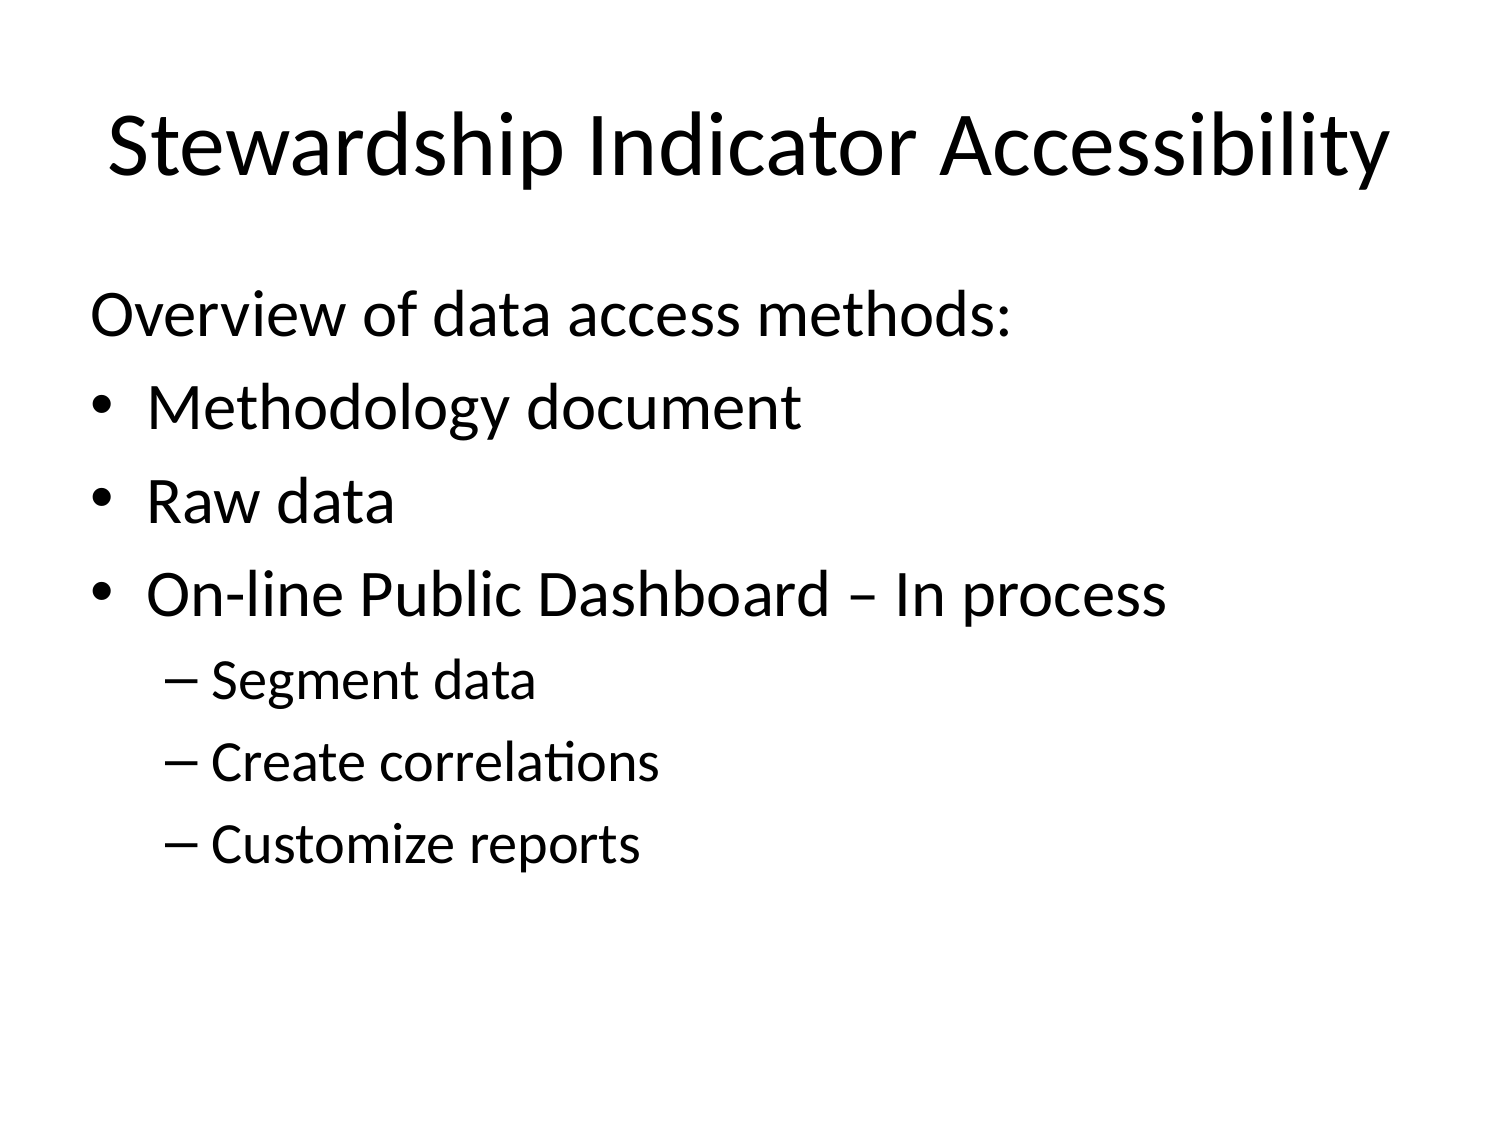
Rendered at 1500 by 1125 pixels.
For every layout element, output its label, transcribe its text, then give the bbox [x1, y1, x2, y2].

title Stewardship Indicator Accessibility [75, 45, 1425, 233]
list Overview of data access methods: Methodology document Raw data On-line Public Dashboard – In process Segment data Create correlations Customize reports [75, 262, 1425, 1005]
